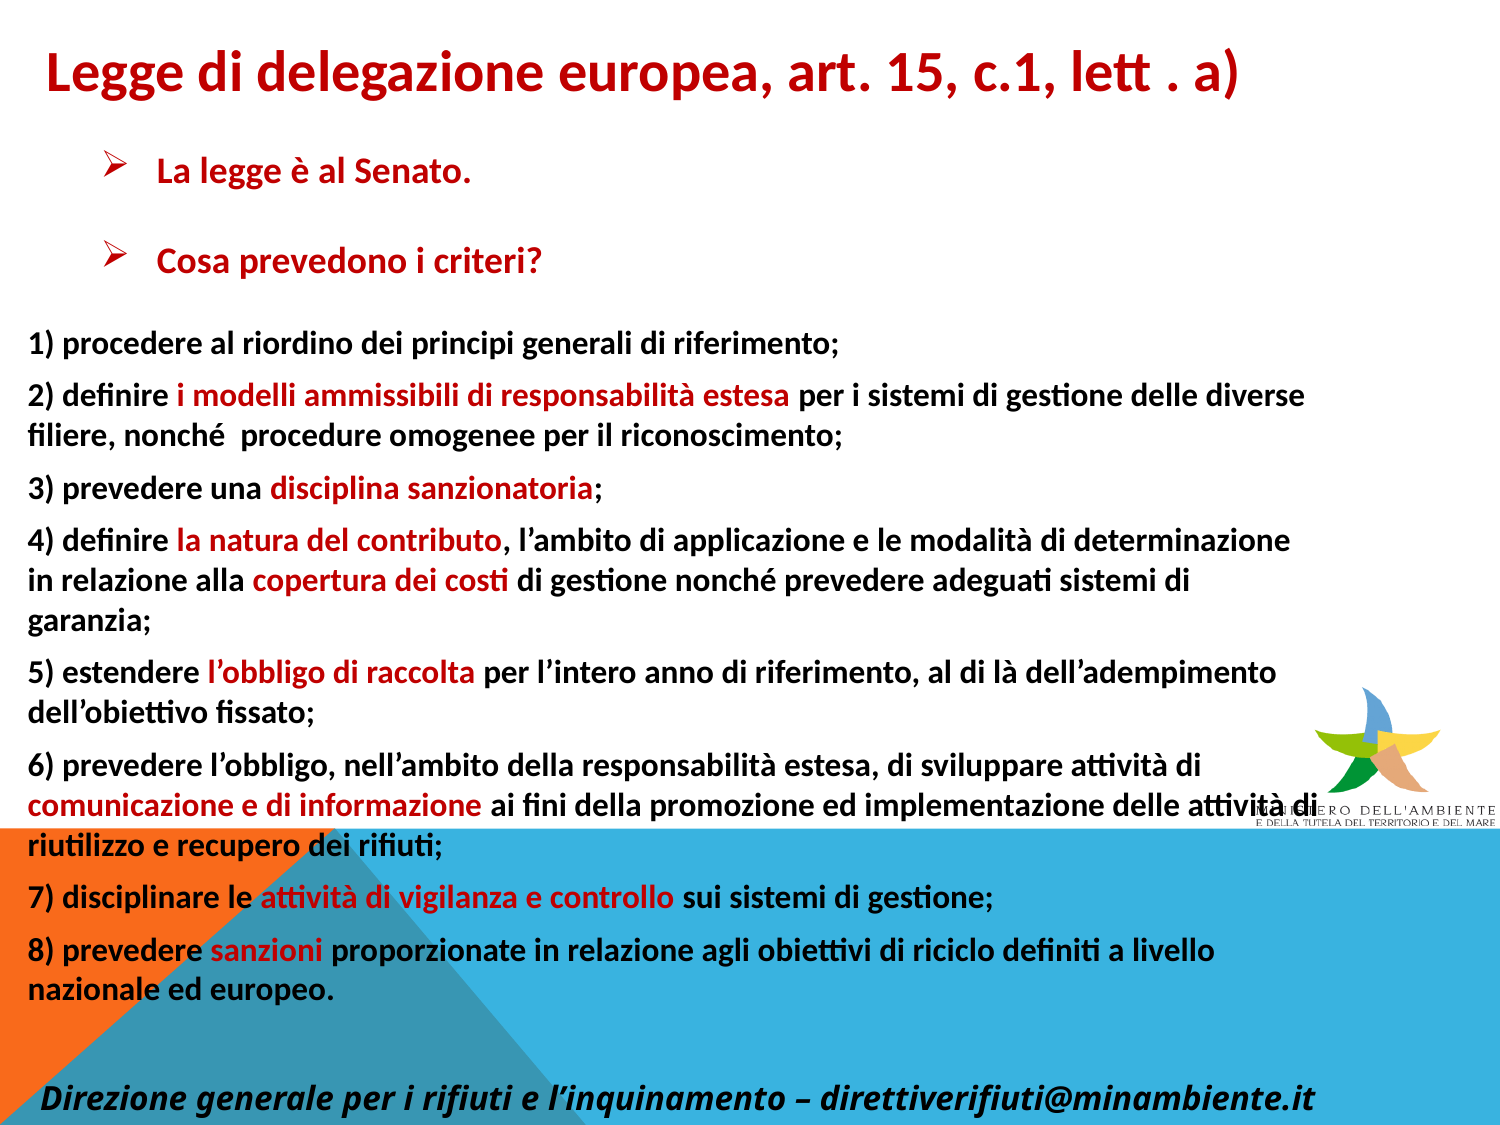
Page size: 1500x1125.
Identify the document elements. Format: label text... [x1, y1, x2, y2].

title Legge di delegazione europea, art. 15, c.1, lett . a) [38, 23, 1464, 115]
text_box La legge è al Senato. Cosa prevedono i criteri? [85, 138, 559, 289]
text_box Direzione generale per i rifiuti e l’inquinamento – direttiverifiuti@minambiente.it [25, 1069, 1500, 1125]
picture [1256, 687, 1495, 827]
text_box 1) procedere al riordino dei principi generali di riferimento; 2) definire i modelli ammissibili di responsabilità estesa per i sistemi di gestione delle diverse filiere, nonché procedure omogenee per il riconoscimento; 3) prevedere una disciplina sanzionatoria; 4) definire la natura del contributo, l’ambito di applicazione e le modalità di determinazione in relazione alla copertura dei costi di gestione nonché prevedere adeguati sistemi di garanzia; 5) estendere l’obbligo di raccolta per l’intero anno di riferimento, al di là dell’adempimento dell’obiettivo fissato; 6) prevedere l’obbligo, nell’ambito della responsabilità estesa, di sviluppare attività di comunicazione e di informazione ai fini della promozione ed implementazione delle attività di riutilizzo e recupero dei rifiuti; 7) disciplinare le attività di vigilanza e controllo sui sistemi di gestione; 8) prevedere sanzioni proporzionate in relazione agli obiettivi di riciclo definiti a livello nazionale ed europeo. [12, 313, 1336, 1015]
